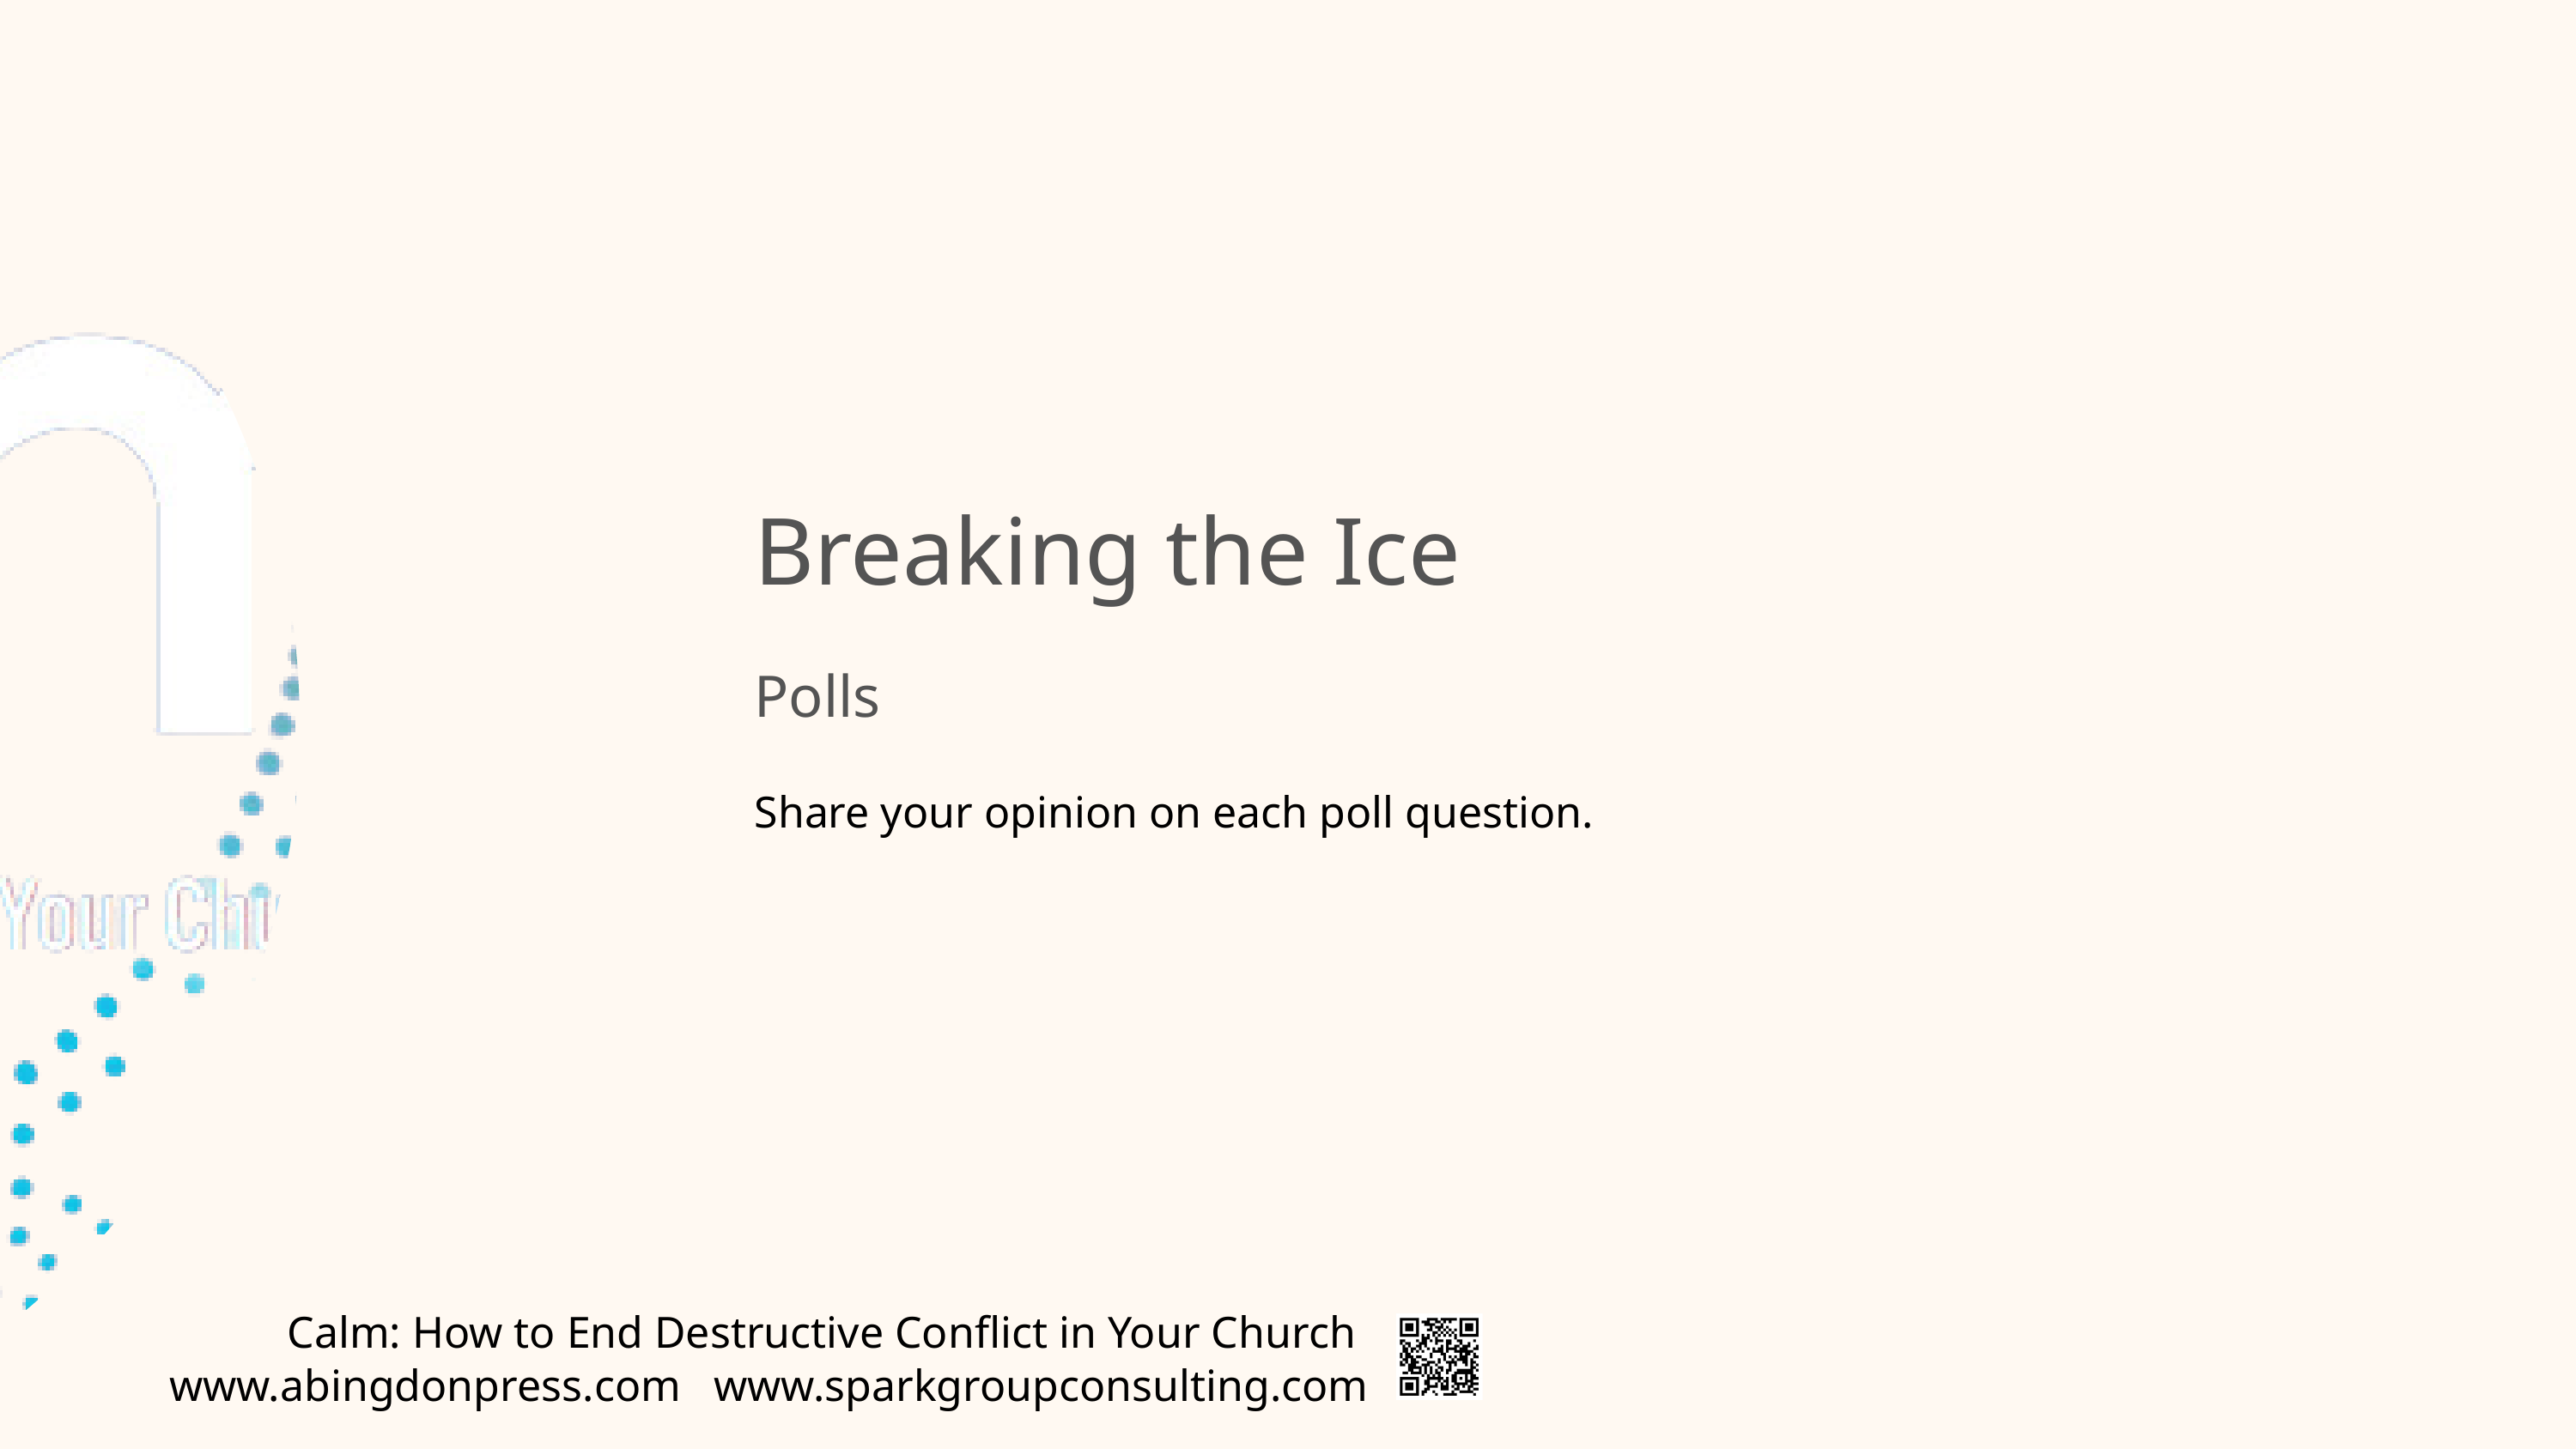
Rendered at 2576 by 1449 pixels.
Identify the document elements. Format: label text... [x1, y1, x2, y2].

text_box Calm: How to End Destructive Conflict in Your Church [305, 1296, 1475, 1357]
text_box Breaking the Ice [754, 474, 1763, 604]
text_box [0, 0, 301, 1449]
text_box Share your opinion on each poll question. [754, 776, 2391, 897]
text_box www.sparkgroupconsulting.com [714, 1357, 1418, 1410]
text_box www.abingdonpress.com [305, 1357, 714, 1410]
text_box [1418, 1313, 1483, 1400]
text_box Polls [754, 648, 1763, 729]
